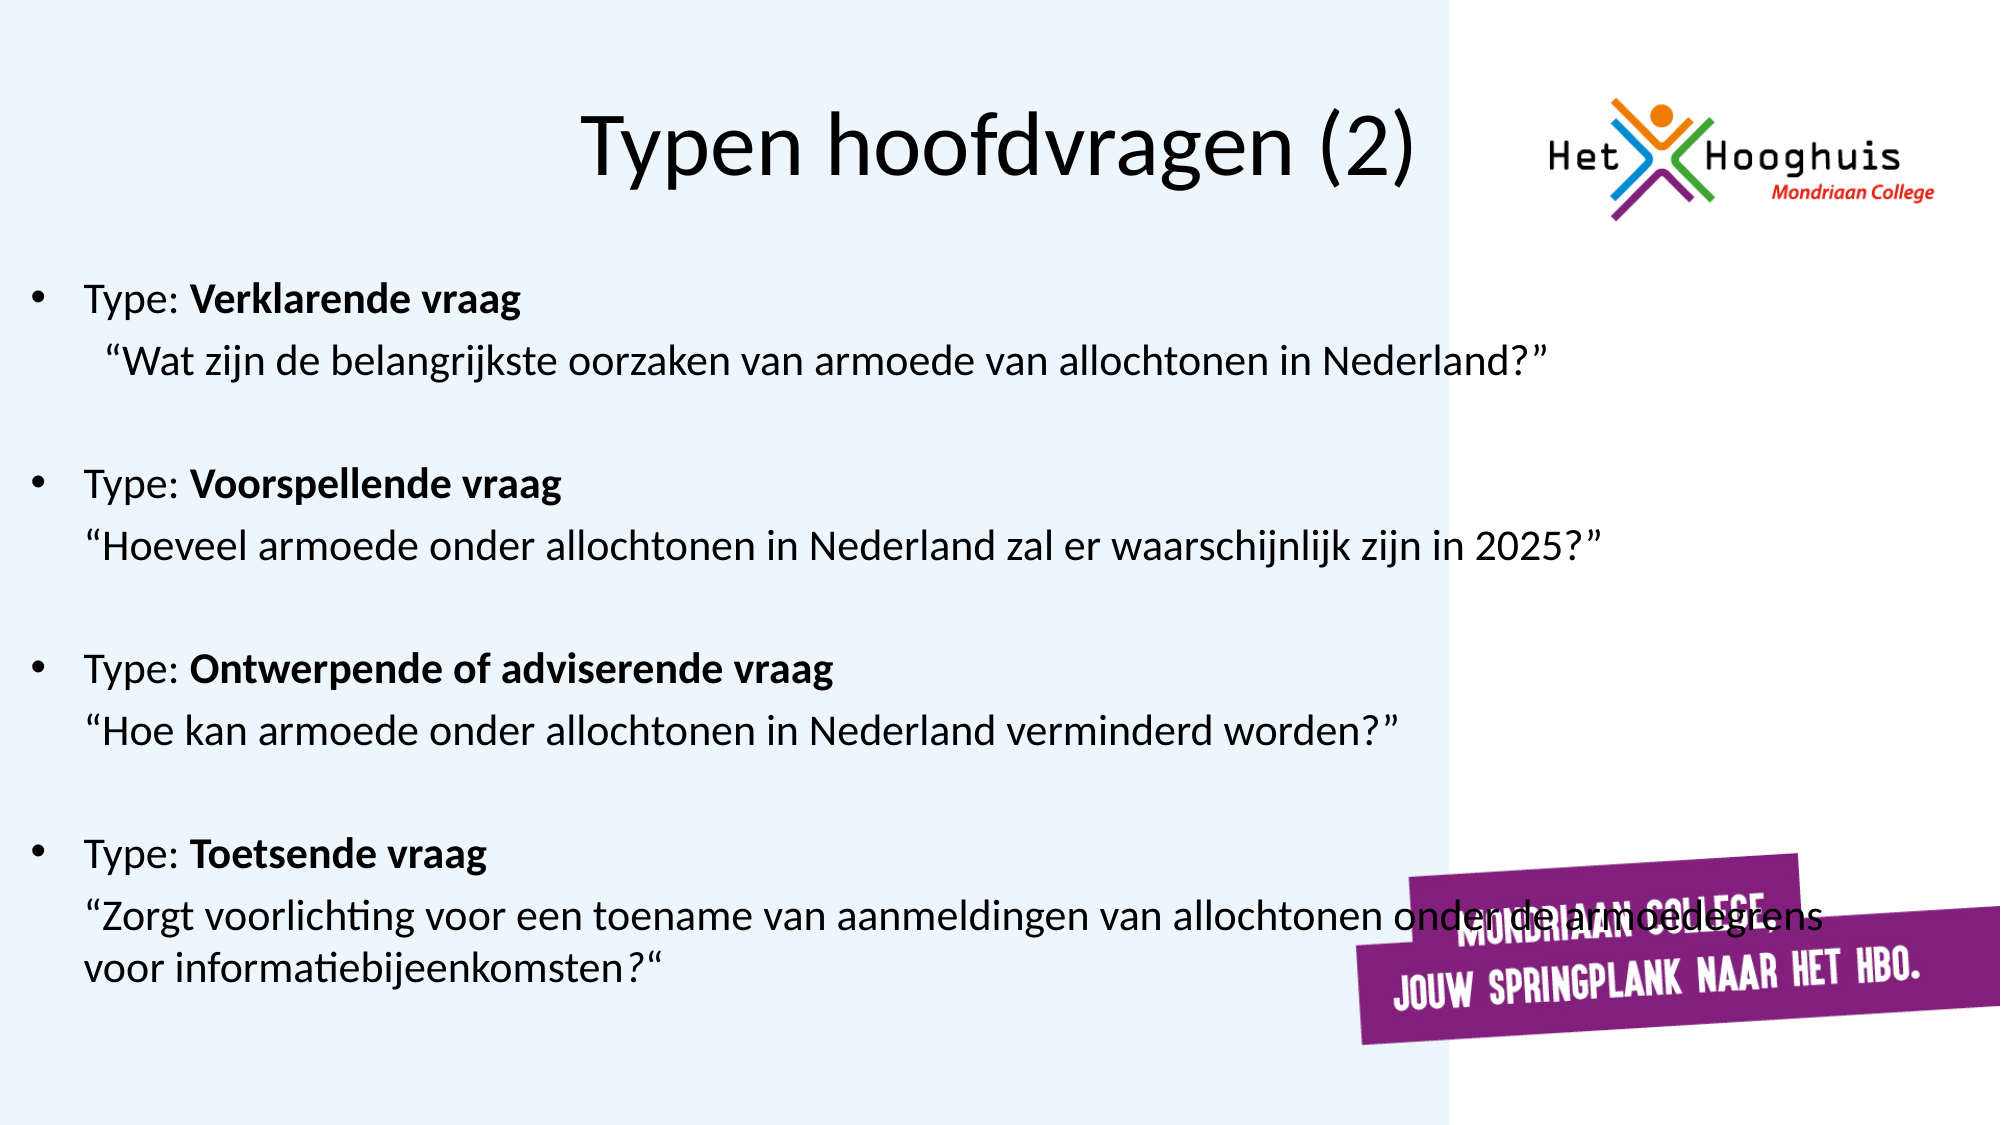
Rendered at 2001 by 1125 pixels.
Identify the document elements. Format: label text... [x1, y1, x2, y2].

title Typen hoofdvragen (2) [99, 45, 1900, 233]
picture [0, 0, 2000, 1125]
list Type: Verklarende vraag “Wat zijn de belangrijkste oorzaken van armoede van allochtonen in Nederland?” Type: Voorspellende vraag “Hoeveel armoede onder allochtonen in Nederland zal er waarschijnlijk zijn in 2025?” Type: Ontwerpende of adviserende vraag “Hoe kan armoede onder allochtonen in Nederland verminderd worden?” Type: Toetsende vraag “Zorgt voorlichting voor een toename van aanmeldingen van allochtonen onder de armoedegrens voor informatiebijeenkomsten?“ [15, 262, 1900, 1005]
